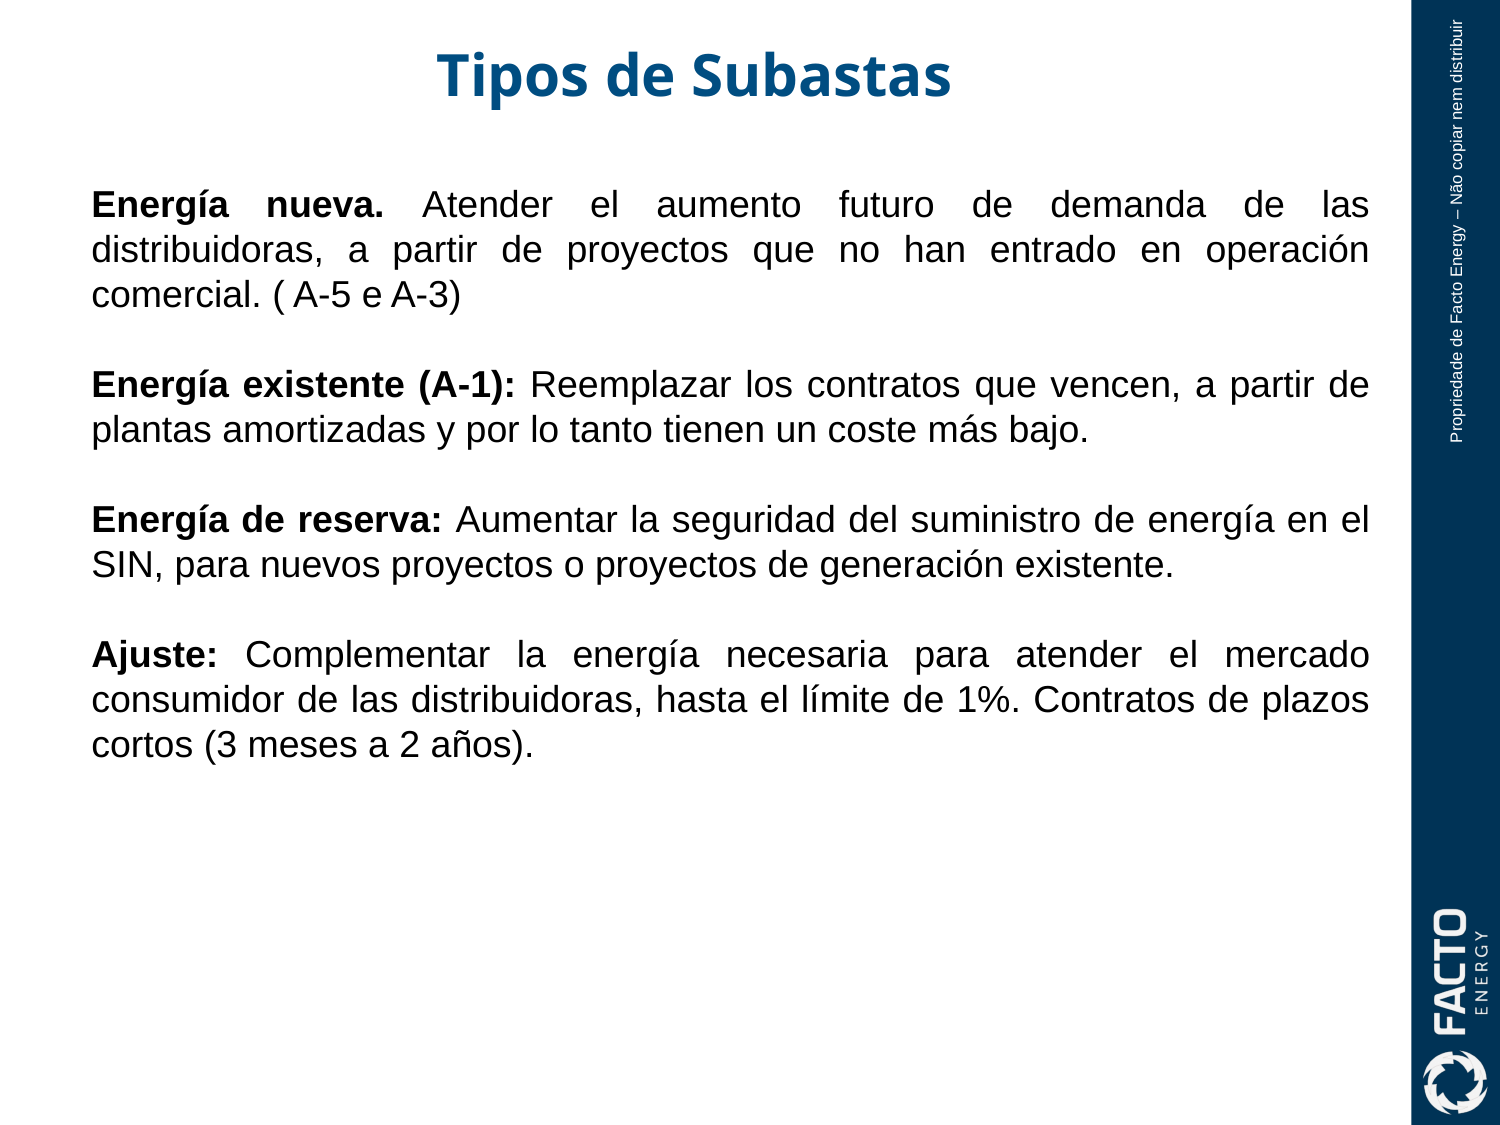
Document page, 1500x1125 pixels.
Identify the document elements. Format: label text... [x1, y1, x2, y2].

text_box [1411, 1055, 1500, 1125]
picture [1349, 906, 1500, 1118]
text_box Propriedade de Facto Energy – Não copiar nem distribuir [1437, 4, 1473, 458]
text_box Tipos de Subastas [28, 30, 1361, 116]
text_box [1411, 0, 1500, 974]
text_box Energía nueva. Atender el aumento futuro de demanda de las distribuidoras, a partir de proyectos que no han entrado en operación comercial. ( A-5 e A-3) Energía existente (A-1): Reemplazar los contratos que vencen, a partir de plantas amortizadas y por lo tanto tienen un coste más bajo. Energía de reserva: Aumentar la seguridad del suministro de energía en el SIN, para nuevos proyectos o proyectos de generación existente. Ajuste: Complementar la energía necesaria para atender el mercado consumidor de las distribuidoras, hasta el límite de 1%. Contratos de plazos cortos (3 meses a 2 años). [76, 127, 1385, 773]
